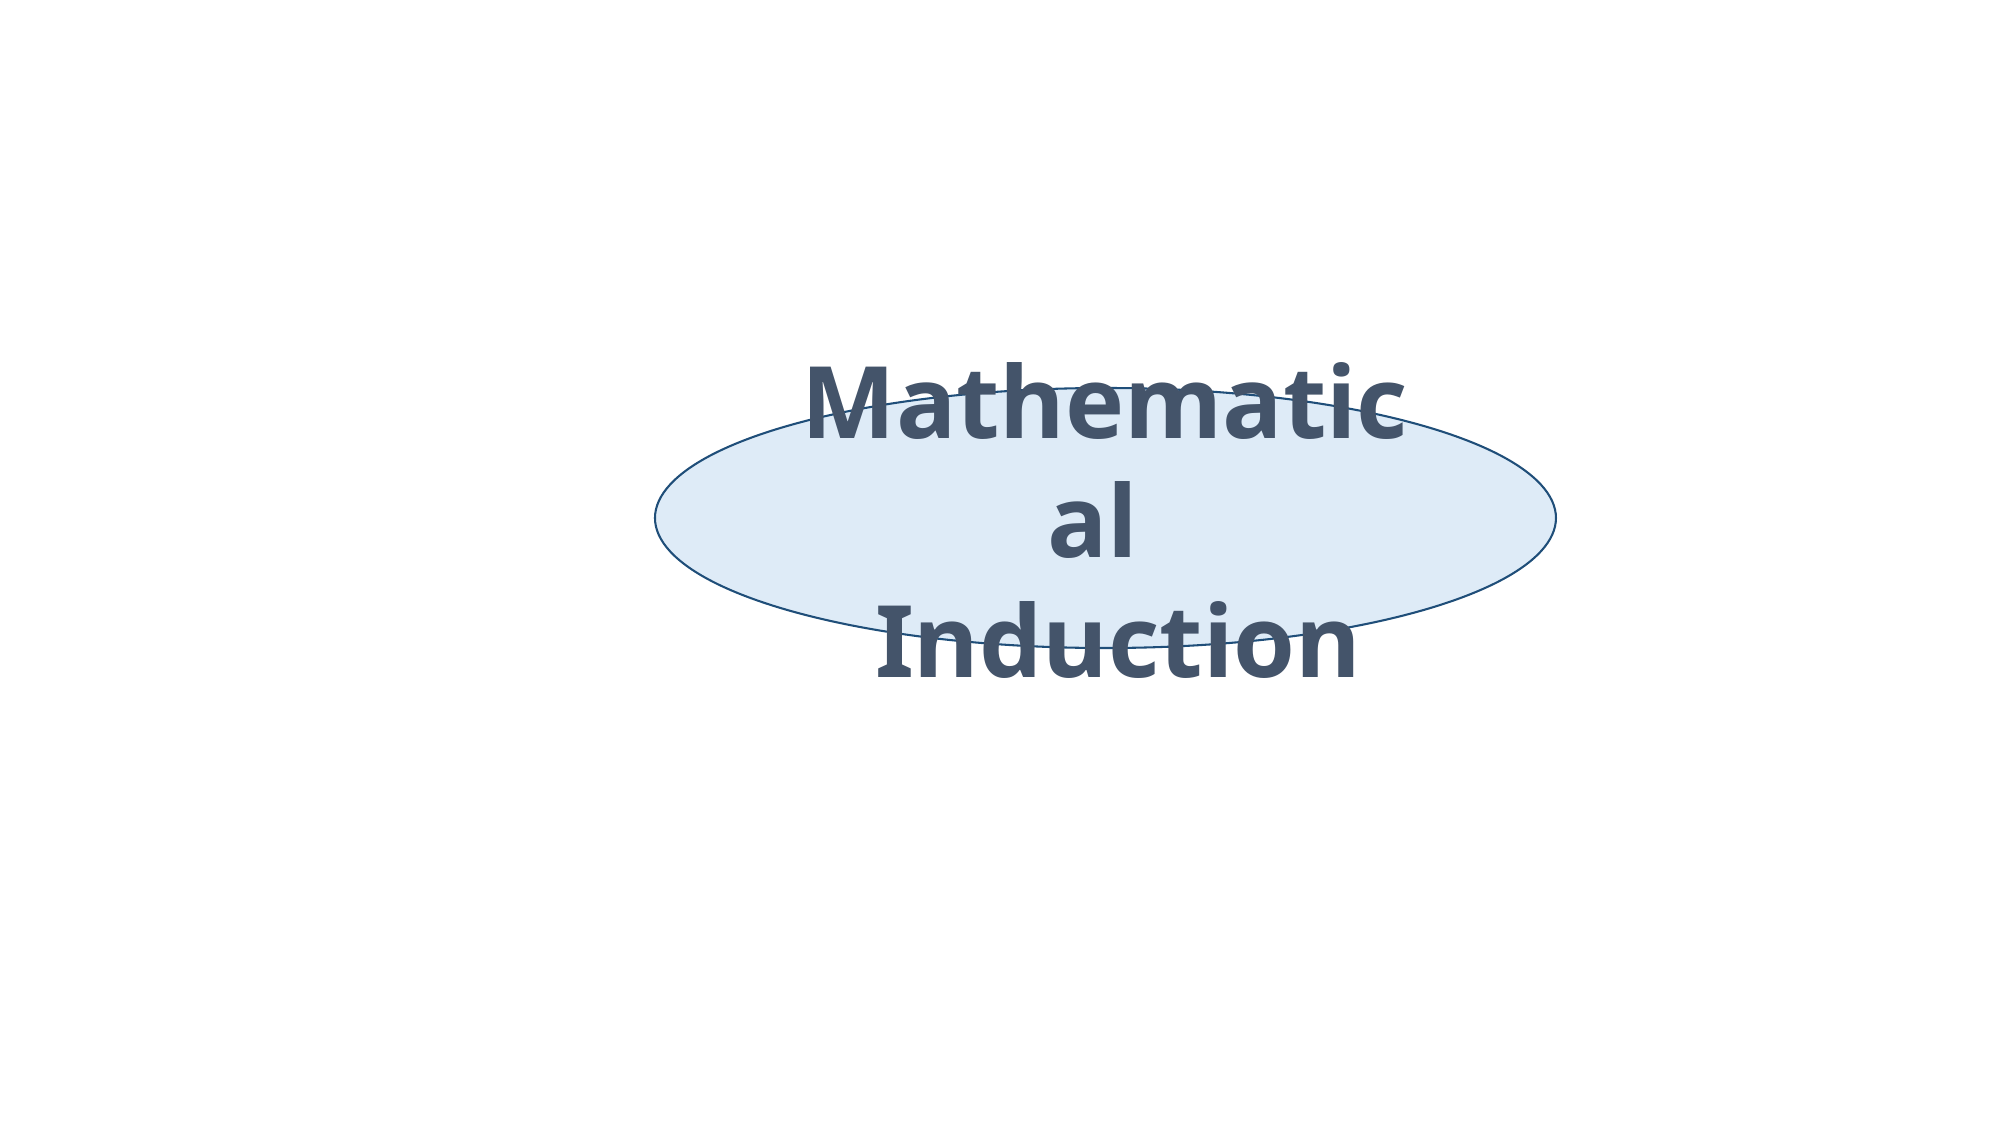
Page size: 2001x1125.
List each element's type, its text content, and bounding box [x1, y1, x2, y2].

text_box Mathematical Induction [653, 386, 1558, 650]
